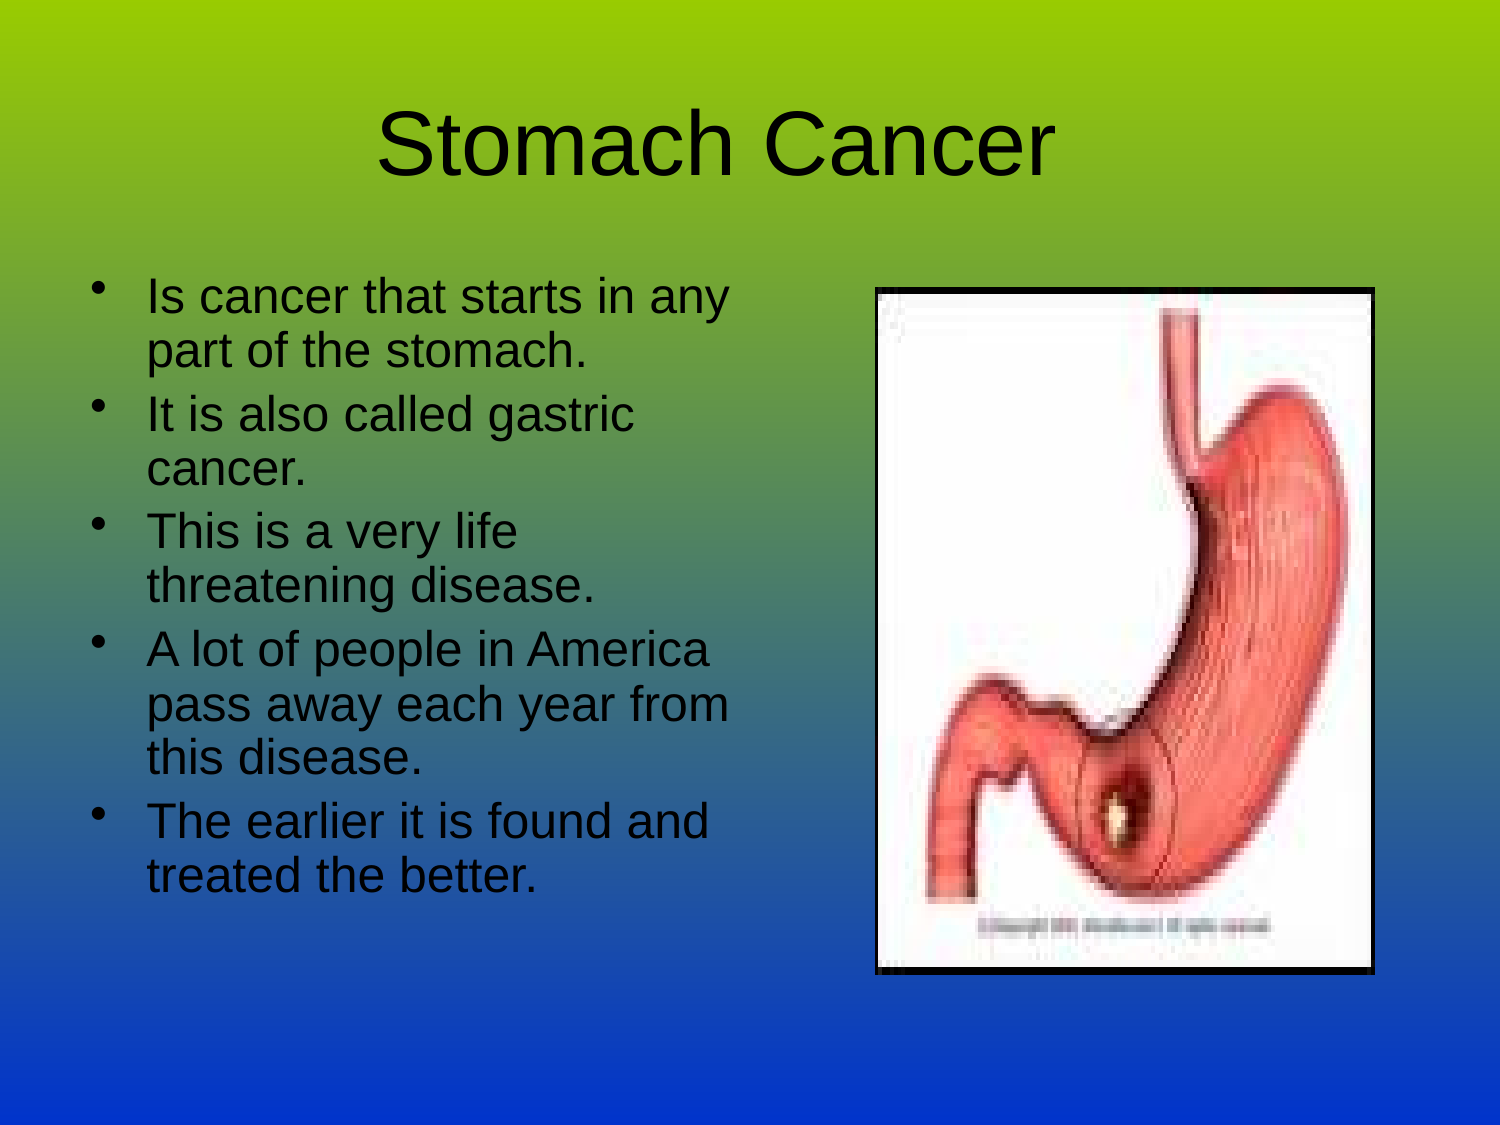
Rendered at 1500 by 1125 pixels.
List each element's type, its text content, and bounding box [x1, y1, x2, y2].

picture [874, 287, 1376, 976]
list Is cancer that starts in any part of the stomach. It is also called gastric cancer. This is a very life threatening disease. A lot of people in America pass away each year from this disease. The earlier it is found and treated the better. [74, 262, 763, 1006]
title Stomach Cancer [74, 44, 1426, 233]
